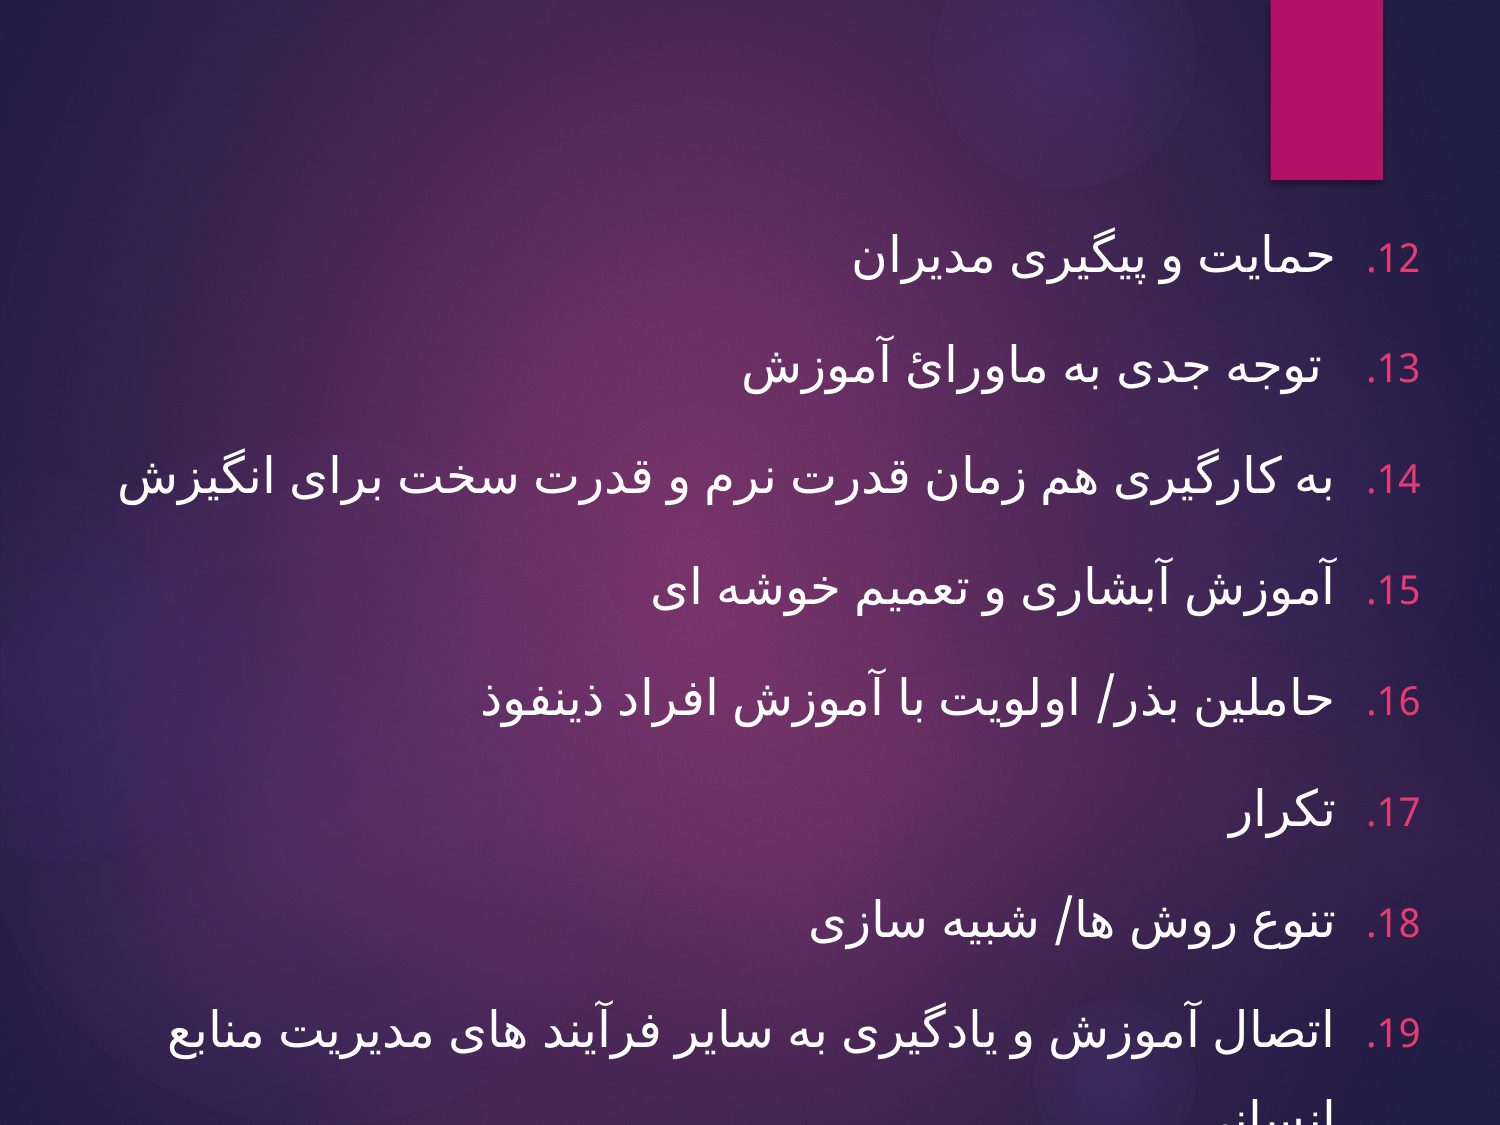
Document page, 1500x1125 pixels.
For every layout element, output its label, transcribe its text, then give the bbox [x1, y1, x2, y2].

list حمایت و پیگیری مدیران توجه جدی به ماورائ آموزش به کارگیری هم زمان قدرت نرم و قدرت سخت برای انگیزش آموزش آبشاری و تعمیم خوشه ای حاملین بذر/ اولویت با آموزش افراد ذینفوذ تکرار تنوع روش ها/ شبیه سازی اتصال آموزش و یادگیری به سایر فرآیند های مدیریت منابع انسانی [41, 184, 1436, 1094]
